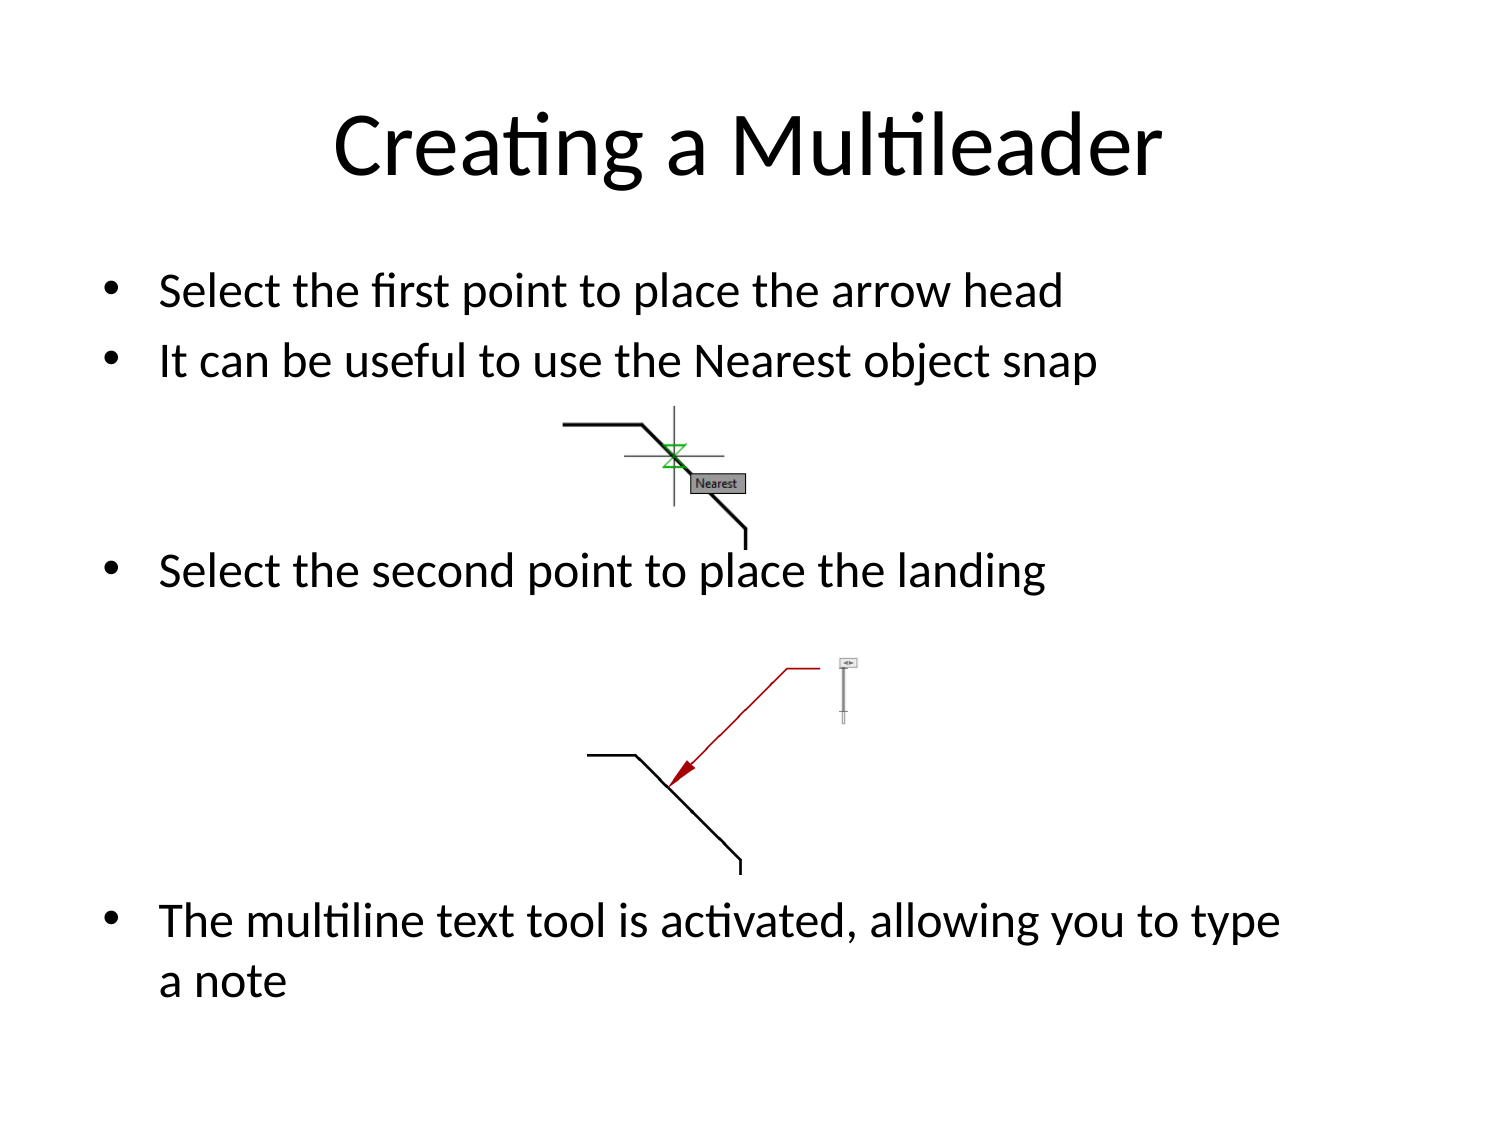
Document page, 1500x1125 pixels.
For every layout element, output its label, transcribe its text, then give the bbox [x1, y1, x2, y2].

title Creating a Multileader [75, 45, 1425, 233]
picture [587, 652, 878, 876]
picture [562, 399, 804, 551]
list Select the first point to place the arrow head It can be useful to use the Nearest object snap Select the second point to place the landing The multiline text tool is activated, allowing you to type a note [87, 249, 1313, 1075]
